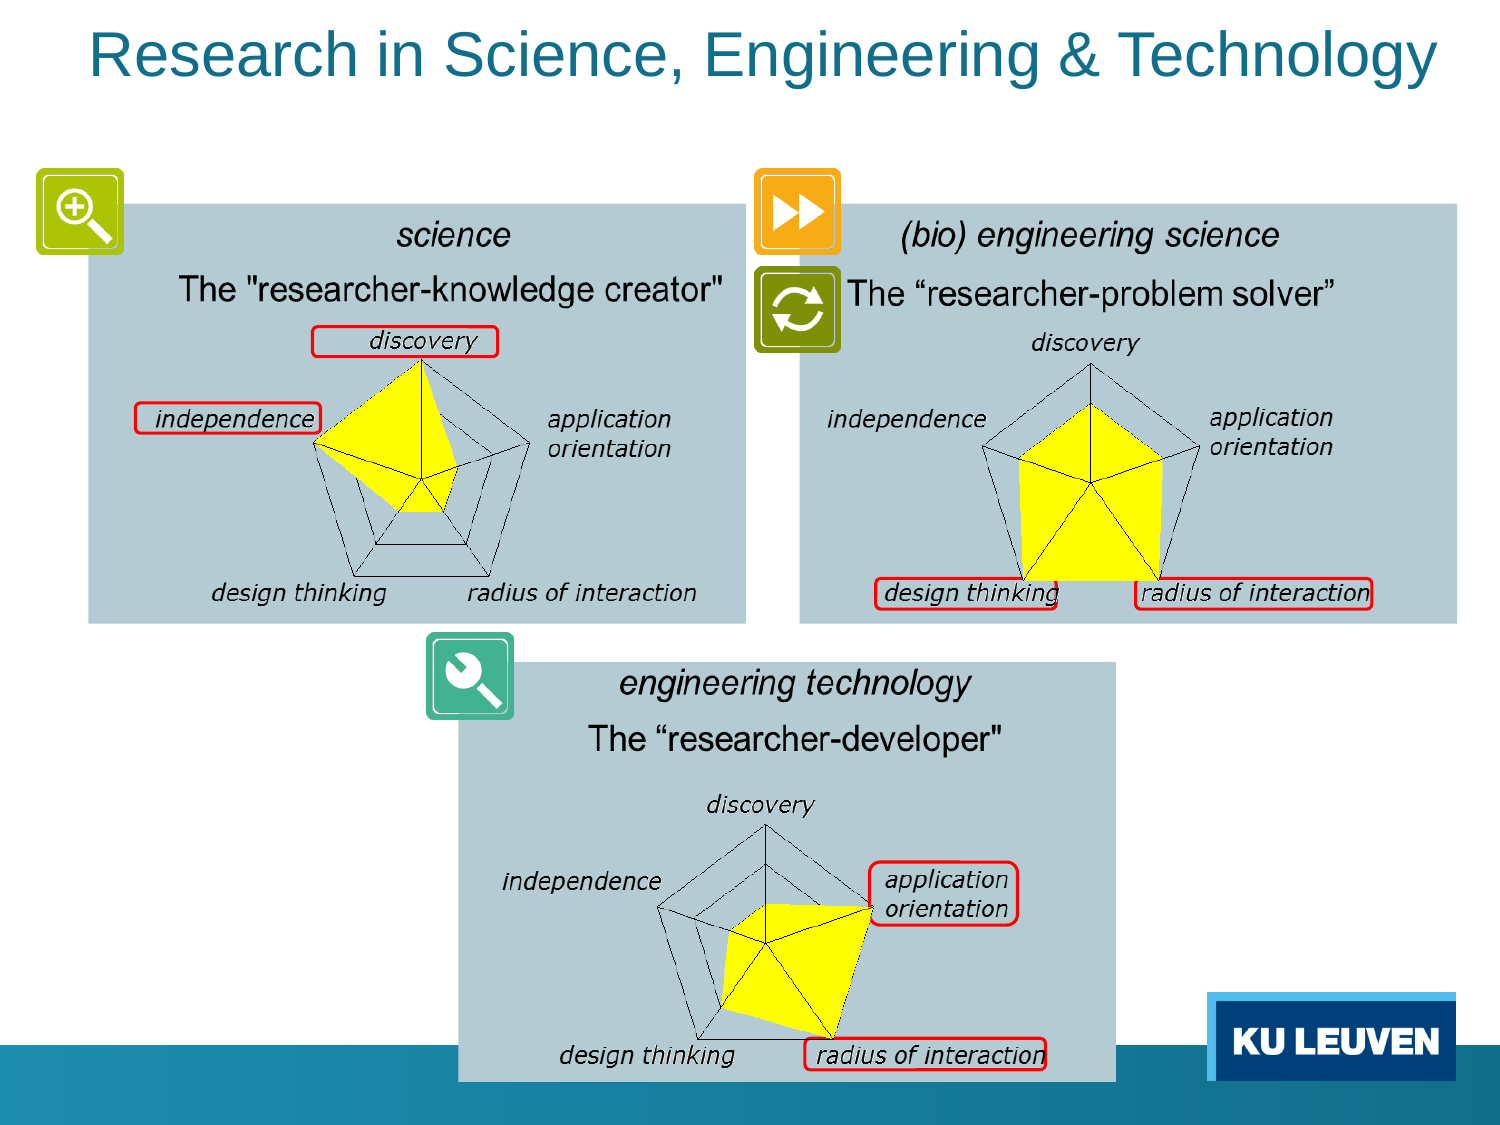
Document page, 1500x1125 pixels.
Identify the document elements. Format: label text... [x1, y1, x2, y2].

picture [141, 168, 1456, 1083]
title Research in Science, Engineering & Technology [88, 13, 1456, 161]
text_box [1397, 203, 1458, 624]
text_box [88, 203, 139, 624]
picture [36, 168, 124, 255]
